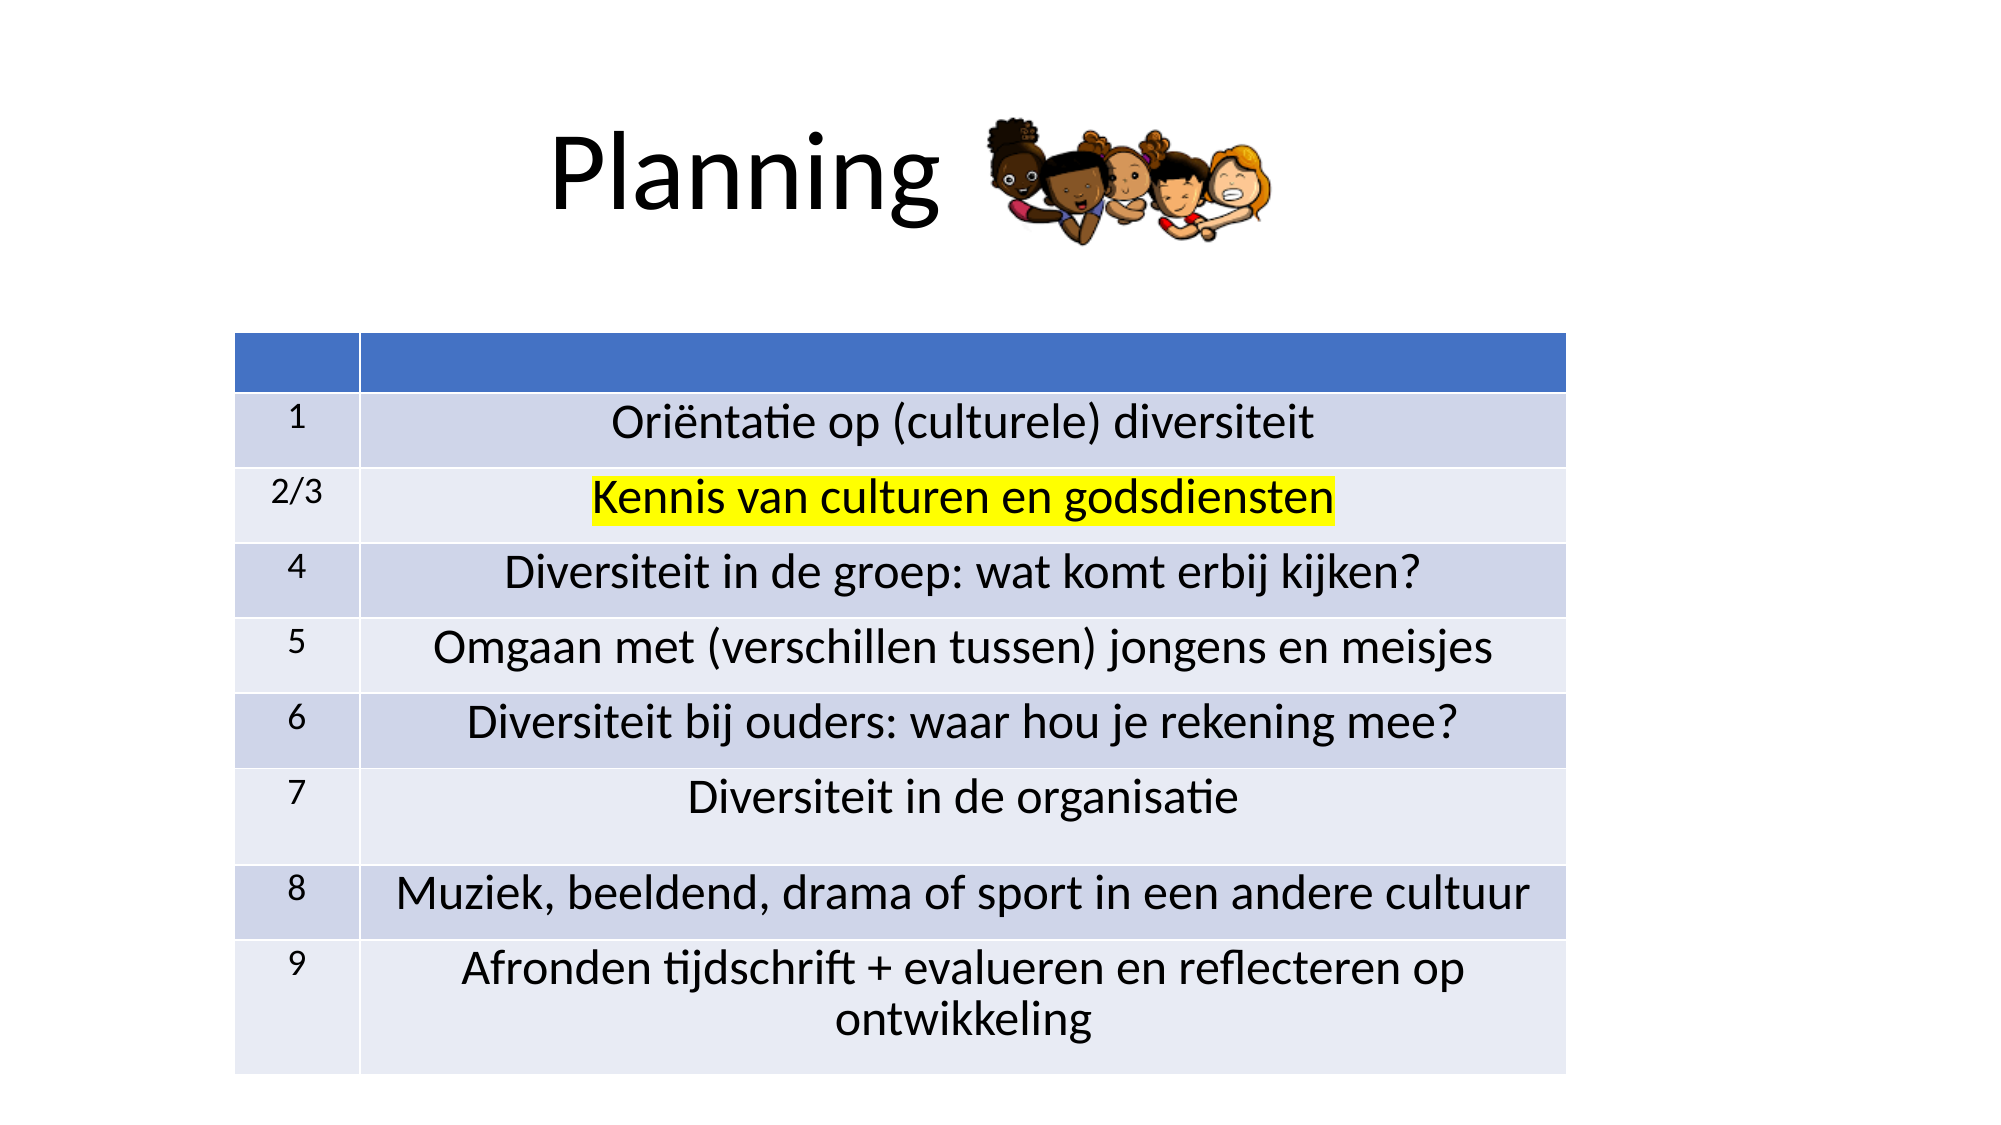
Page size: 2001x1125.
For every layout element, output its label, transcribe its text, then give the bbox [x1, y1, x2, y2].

table_cell Muziek, beeldend, drama of sport in een andere cultuur [361, 866, 1566, 939]
table_cell Diversiteit bij ouders: waar hou je rekening mee? [361, 694, 1566, 768]
picture [958, 0, 1280, 358]
table_cell 6 [235, 694, 359, 768]
text_box Planning [533, 89, 957, 240]
table_cell Omgaan met (verschillen tussen) jongens en meisjes [361, 619, 1566, 692]
table_cell Diversiteit in de groep: wat komt erbij kijken? [361, 544, 1566, 617]
table_cell 1 [235, 394, 359, 467]
table_cell Afronden tijdschrift + evalueren en reflecteren op ontwikkeling [361, 941, 1566, 1074]
table_cell 2/3 [235, 469, 359, 542]
table_header [235, 333, 359, 392]
table_cell 5 [235, 619, 359, 692]
table_header [361, 333, 1566, 392]
table_cell 7 [235, 769, 359, 864]
table_cell 4 [235, 544, 359, 617]
table_cell 9 [235, 941, 359, 1074]
table_cell Diversiteit in de organisatie [361, 769, 1566, 864]
table_cell 8 [235, 866, 359, 939]
table_cell Kennis van culturen en godsdiensten [361, 469, 1566, 542]
table_cell Oriëntatie op (culturele) diversiteit [361, 394, 1566, 467]
